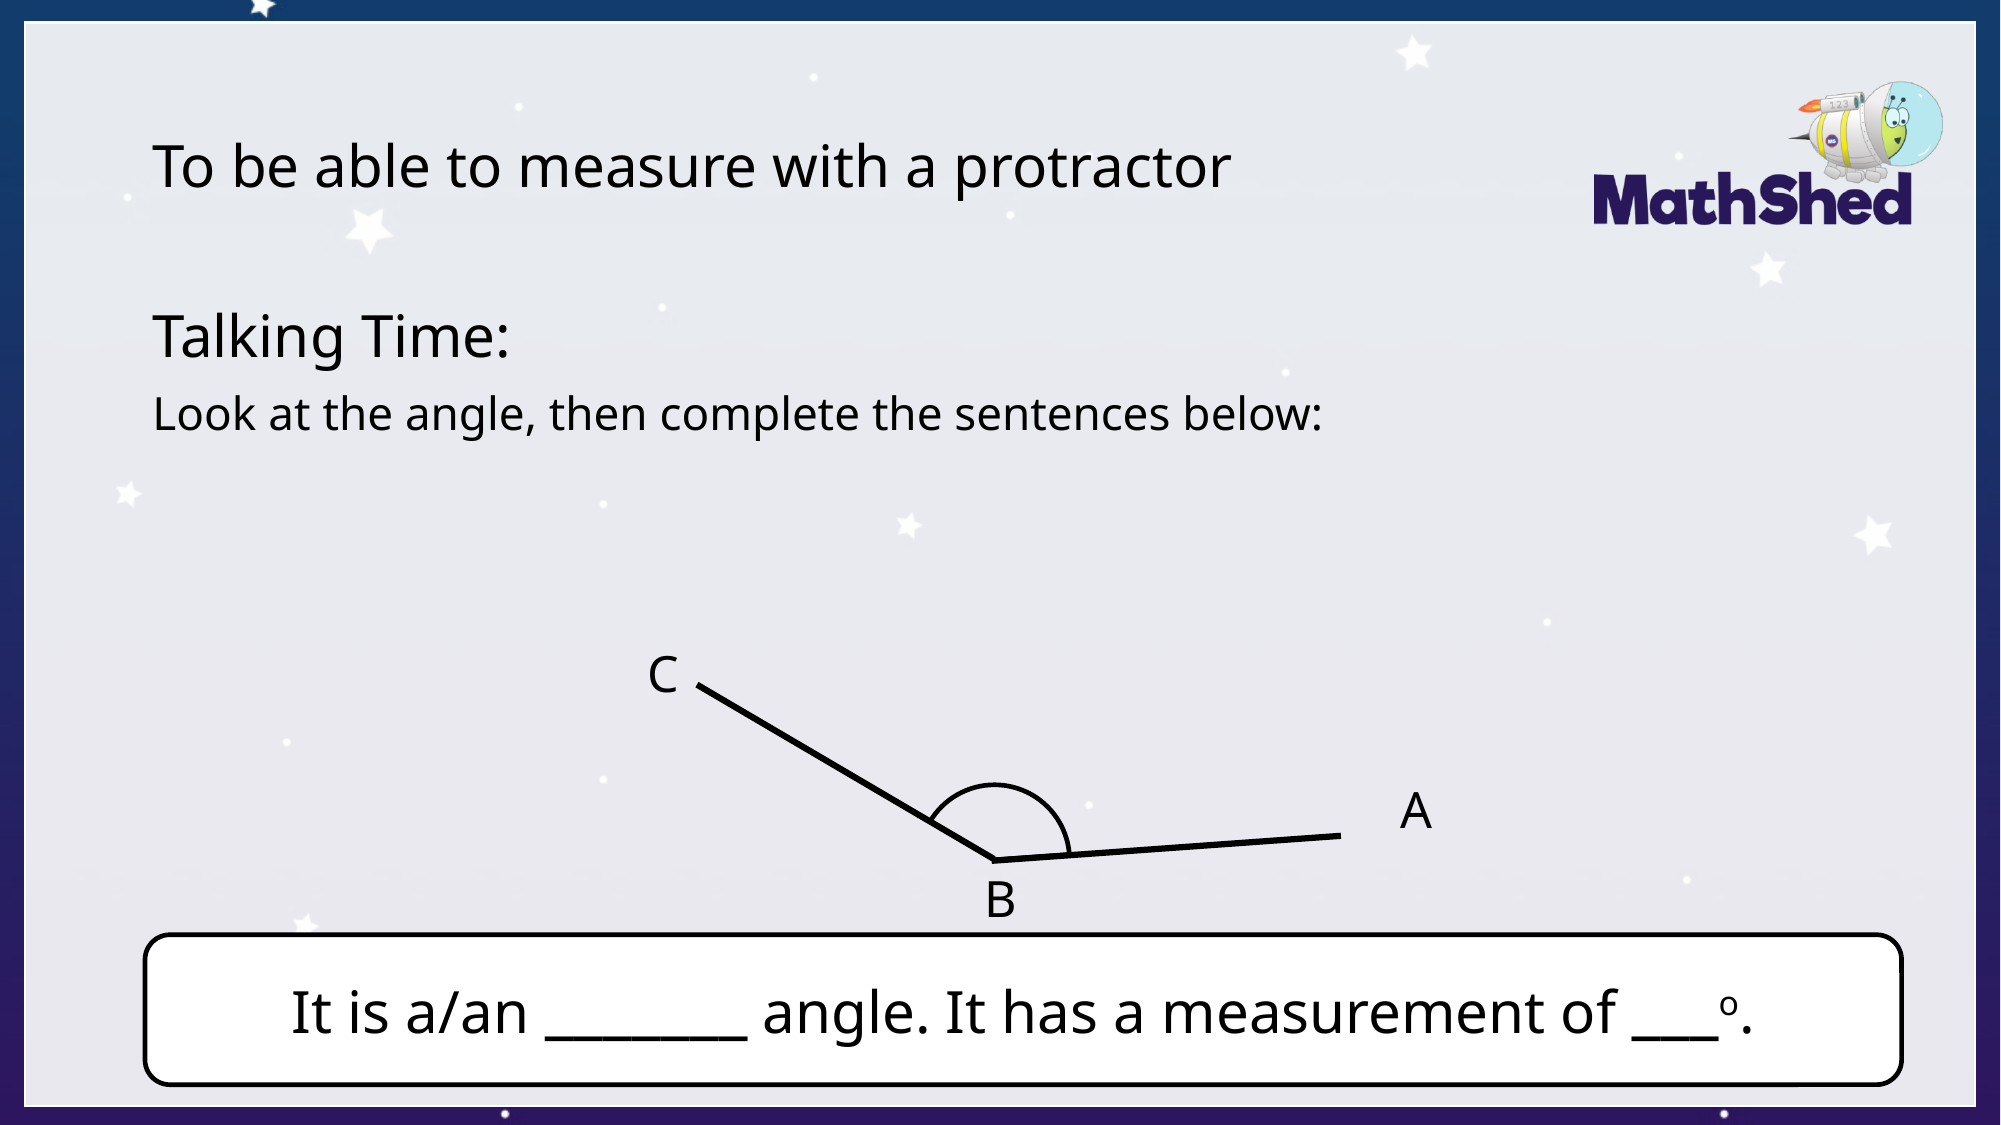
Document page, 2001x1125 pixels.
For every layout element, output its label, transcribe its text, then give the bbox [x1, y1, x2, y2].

text_box B [970, 859, 1033, 935]
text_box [991, 835, 1341, 861]
text_box It is a/an _______ angle. It has a measurement of ___o. [143, 933, 1903, 1086]
text_box [994, 783, 1067, 835]
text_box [696, 684, 994, 859]
title To be able to measure with a protractor [137, 59, 1578, 278]
picture [0, 0, 2001, 1125]
text_box C [632, 635, 694, 711]
text_box A [1385, 771, 1448, 846]
list Talking Time: Look at the angle, then complete the sentences below: [137, 299, 1863, 1014]
